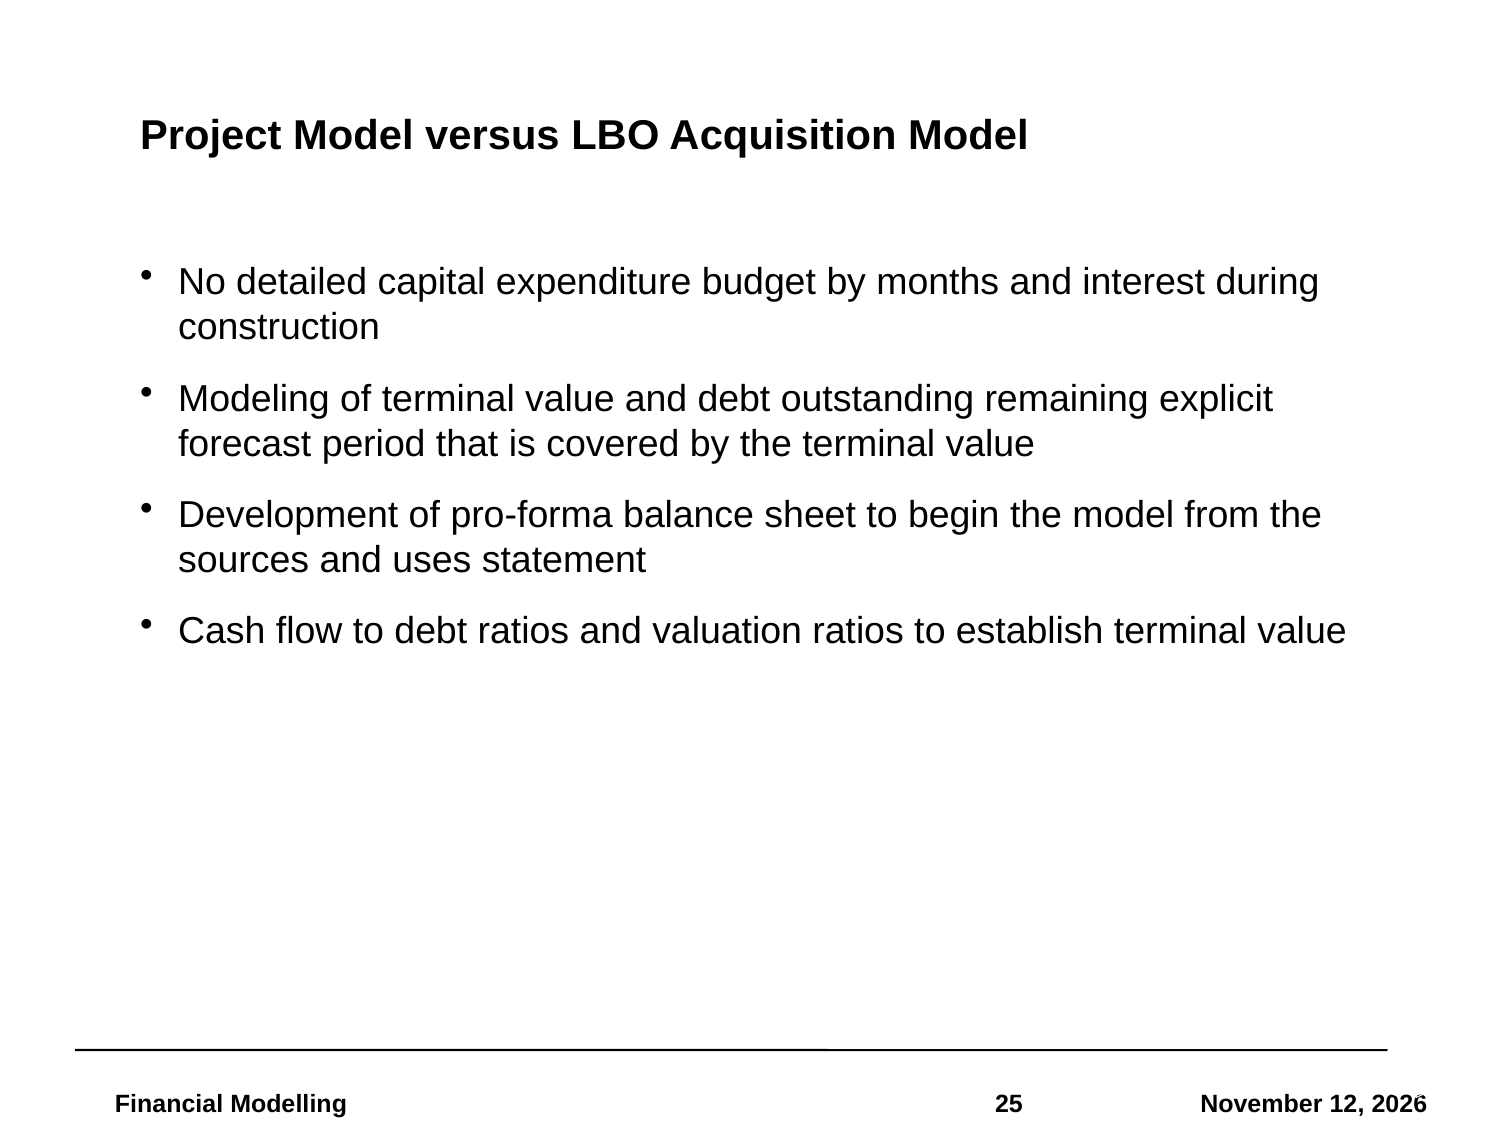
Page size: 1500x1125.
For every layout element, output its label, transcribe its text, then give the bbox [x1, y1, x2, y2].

title Project Model versus LBO Acquisition Model [124, 99, 1413, 226]
list No detailed capital expenditure budget by months and interest during construction Modeling of terminal value and debt outstanding remaining explicit forecast period that is covered by the terminal value Development of pro-forma balance sheet to begin the model from the sources and uses statement Cash flow to debt ratios and valuation ratios to establish terminal value [124, 249, 1413, 1001]
